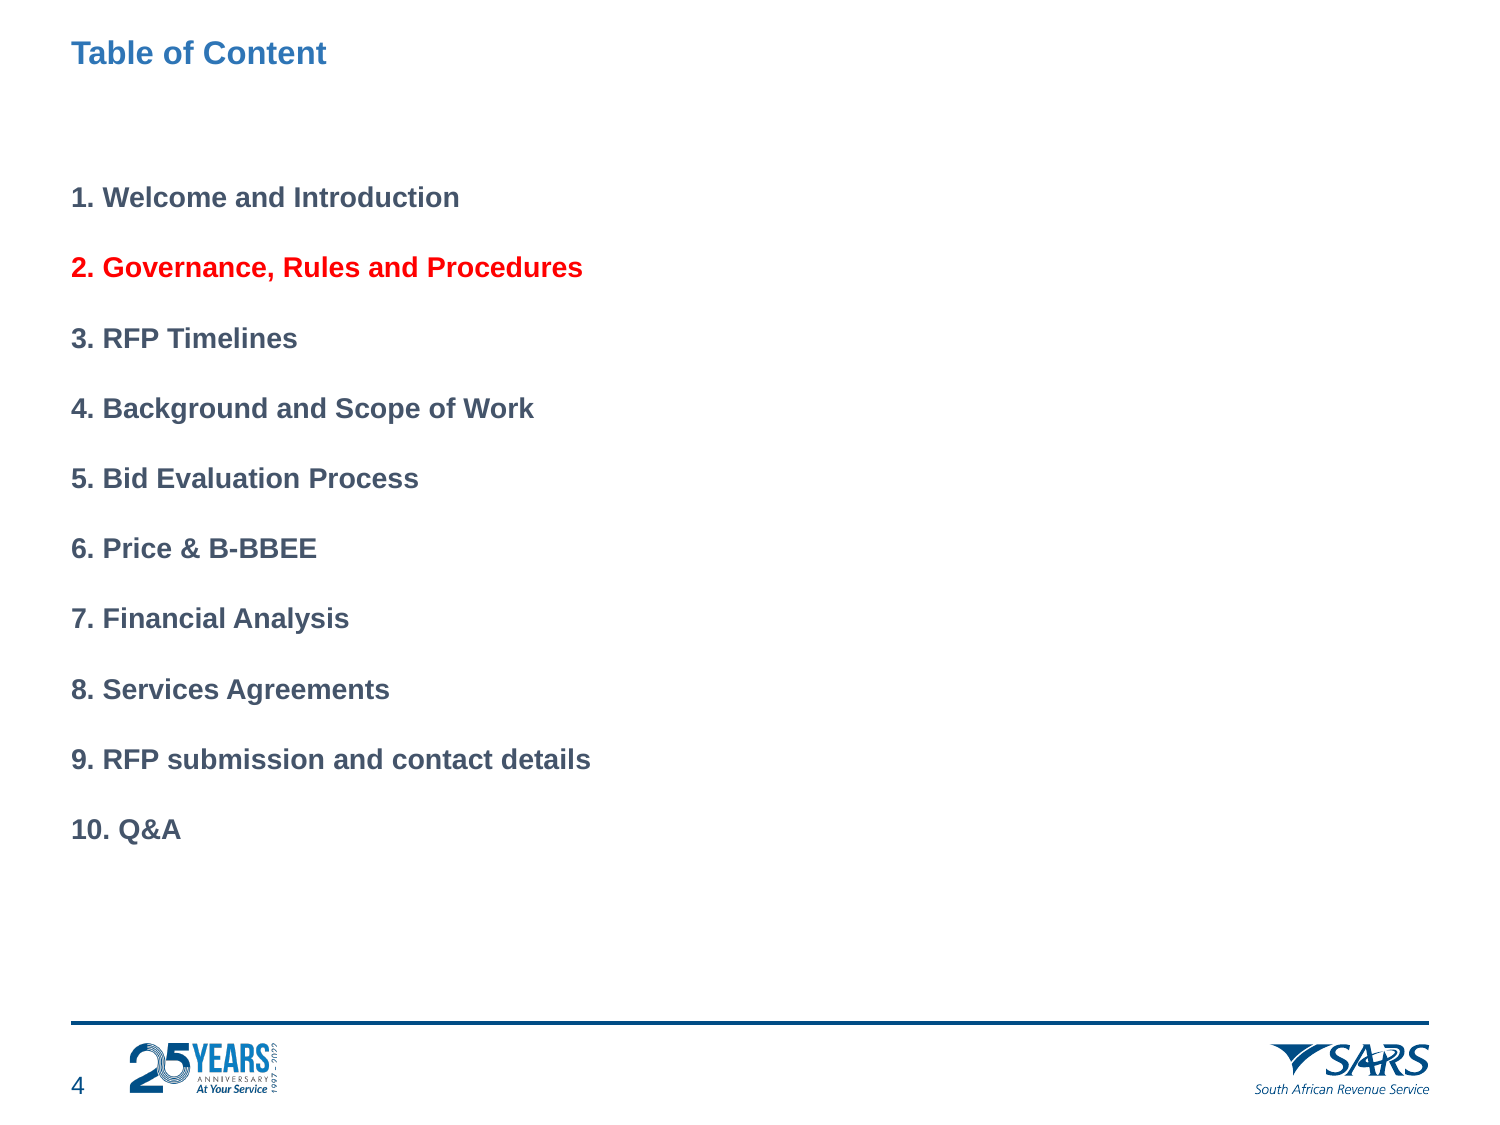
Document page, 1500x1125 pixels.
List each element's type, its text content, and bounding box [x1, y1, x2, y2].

list 1. Welcome and Introduction 2. Governance, Rules and Procedures 3. RFP Timelines 4. Background and Scope of Work 5. Bid Evaluation Process 6. Price & B-BBEE 7. Financial Analysis 8. Services Agreements 9. RFP submission and contact details 10. Q&A [56, 159, 1430, 857]
title Table of Content [56, 28, 1350, 116]
slide_number 3 [56, 1054, 394, 1115]
